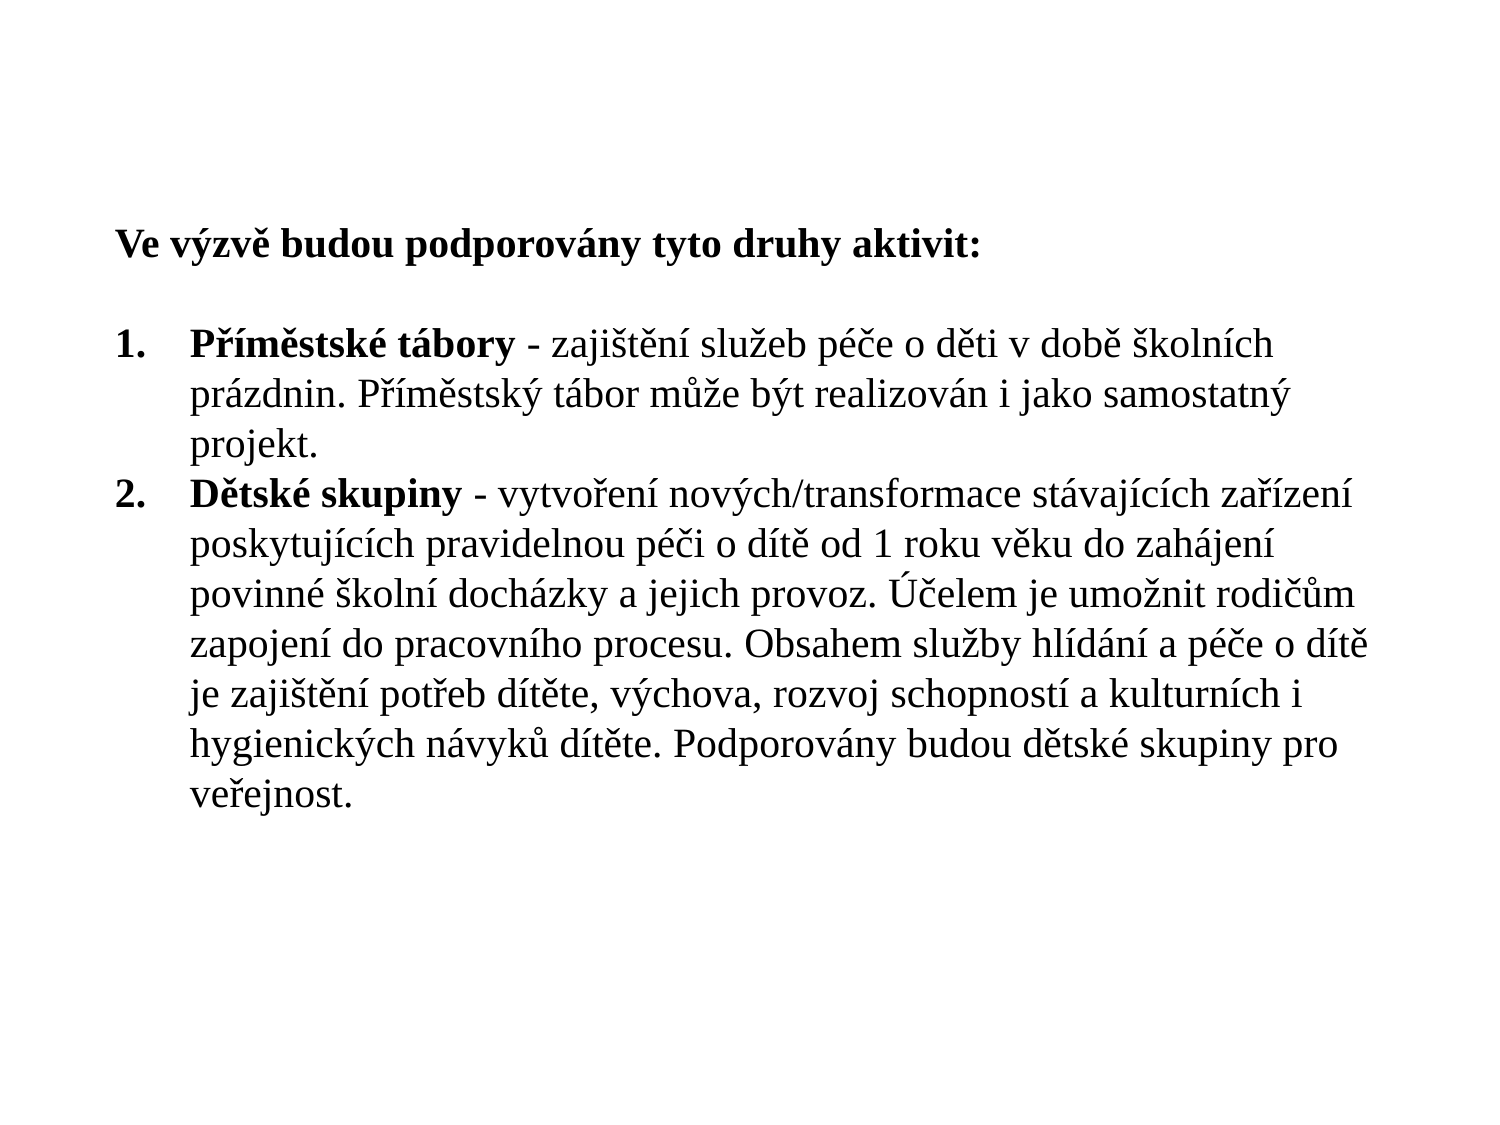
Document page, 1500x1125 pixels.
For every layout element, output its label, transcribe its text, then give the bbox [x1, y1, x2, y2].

text_box Ve výzvě budou podporovány tyto druhy aktivit: Příměstské tábory - zajištění služeb péče o děti v době školních prázdnin. Příměstský tábor může být realizován i jako samostatný projekt. Dětské skupiny - vytvoření nových/transformace stávajících zařízení poskytujících pravidelnou péči o dítě od 1 roku věku do zahájení povinné školní docházky a jejich provoz. Účelem je umožnit rodičům zapojení do pracovního procesu. Obsahem služby hlídání a péče o dítě je zajištění potřeb dítěte, výchova, rozvoj schopností a kulturních i hygienických návyků dítěte. Podporovány budou dětské skupiny pro veřejnost. [100, 208, 1424, 823]
